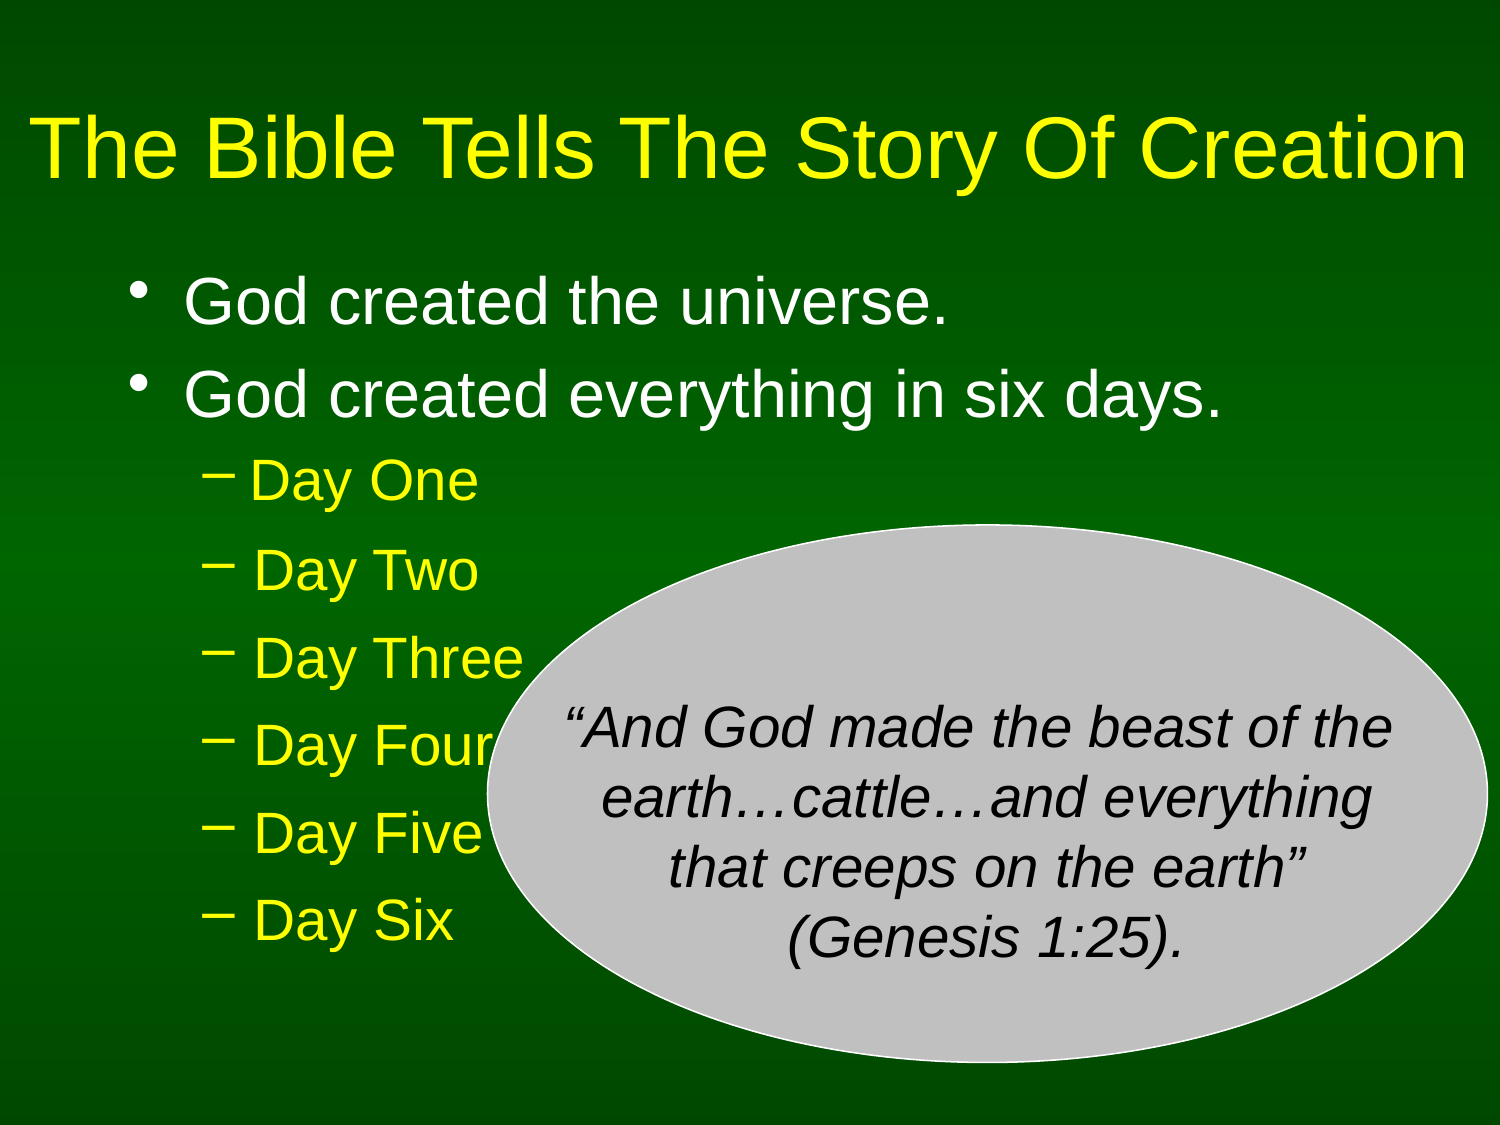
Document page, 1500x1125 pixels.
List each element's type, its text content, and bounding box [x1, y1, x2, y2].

text_box Day Six [187, 875, 563, 960]
text_box Day Five [187, 787, 563, 873]
text_box “And God made the beast of the earth…cattle…and everything that creeps on the earth” (Genesis 1:25). [487, 524, 1488, 1063]
title The Bible Tells The Story Of Creation [0, 50, 1500, 238]
list God created the universe. God created everything in six days. Day One [112, 249, 1388, 525]
text_box Day Three [187, 612, 563, 698]
text_box Day Four [187, 699, 563, 785]
text_box Day Two [187, 525, 513, 610]
